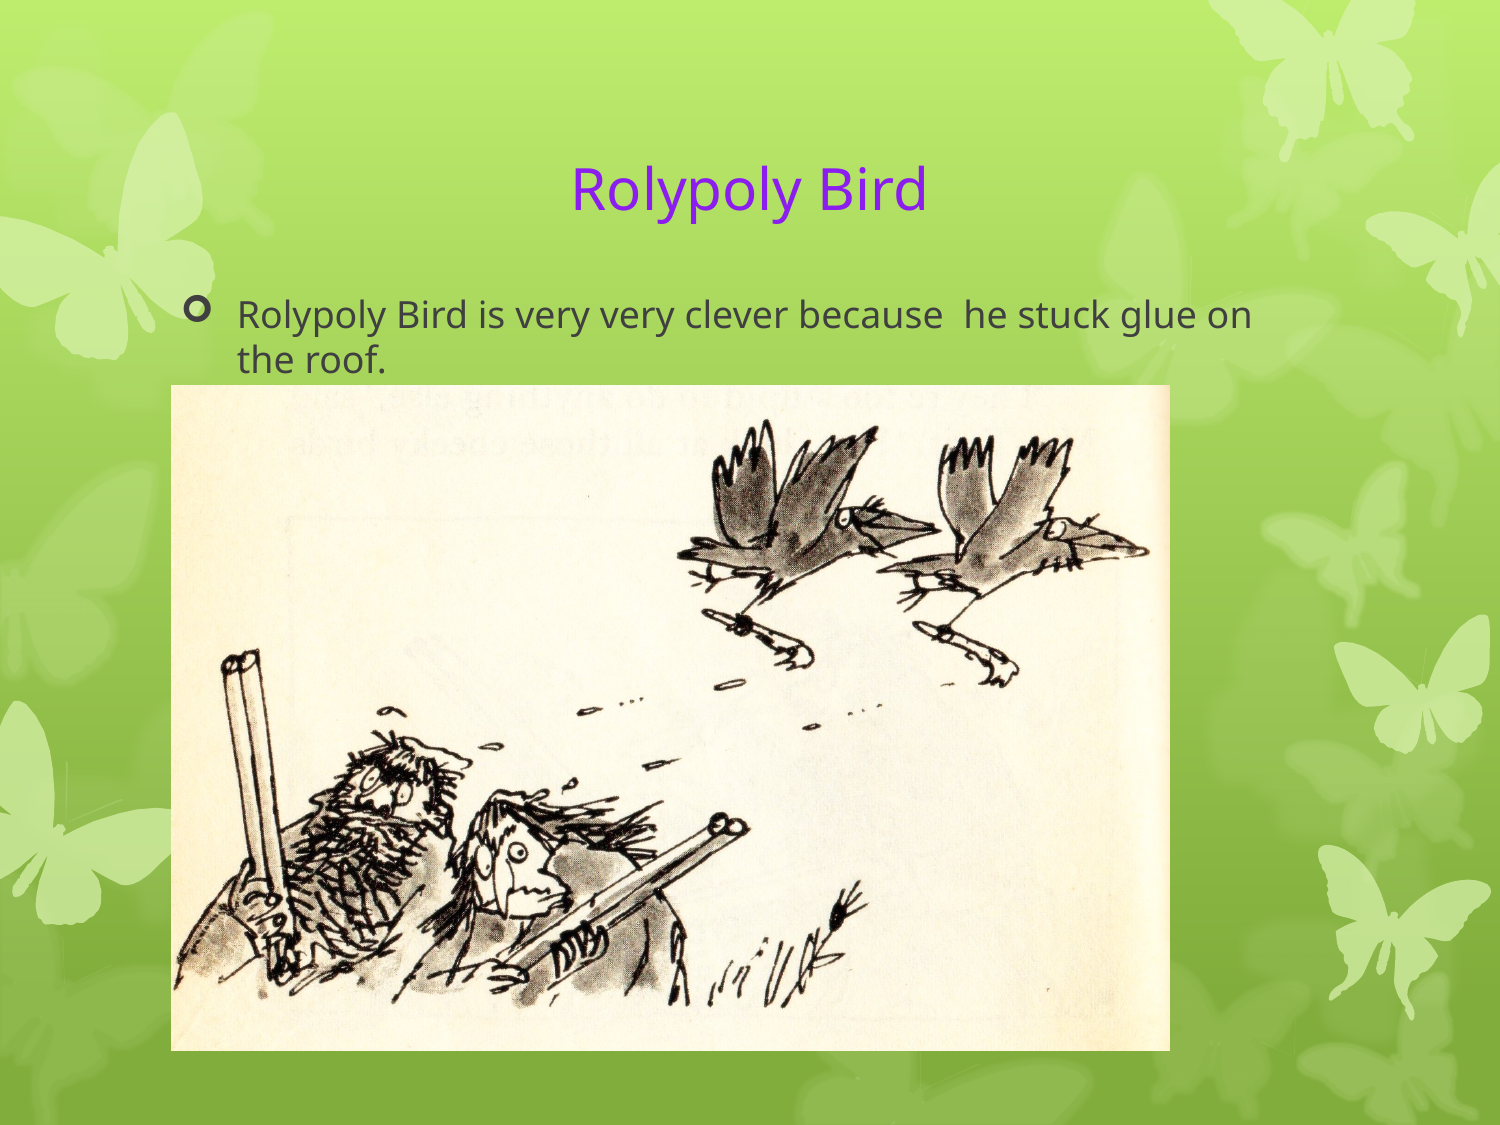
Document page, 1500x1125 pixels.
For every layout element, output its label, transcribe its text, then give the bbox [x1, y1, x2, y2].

picture [170, 384, 1171, 1051]
title Rolypoly Bird [165, 110, 1335, 263]
list Rolypoly Bird is very very clever because he stuck glue on the roof. [165, 296, 1335, 962]
